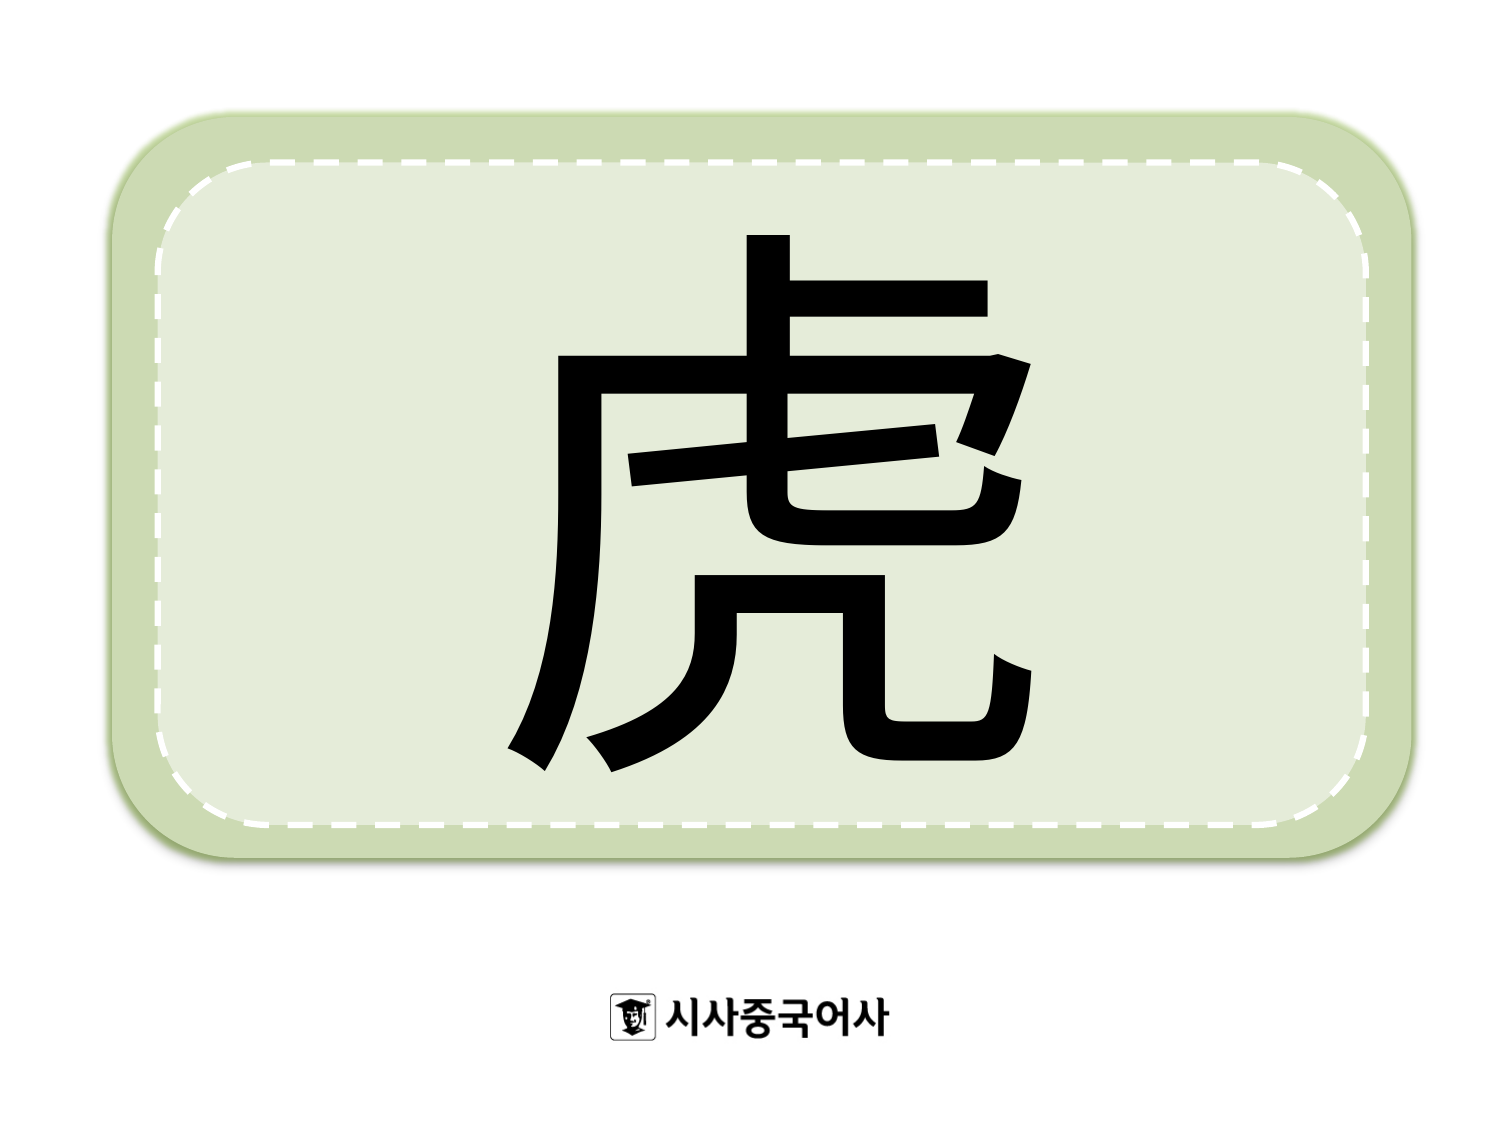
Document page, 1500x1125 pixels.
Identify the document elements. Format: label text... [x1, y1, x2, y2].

text_box 虎 [171, 160, 1380, 824]
picture [602, 987, 898, 1047]
